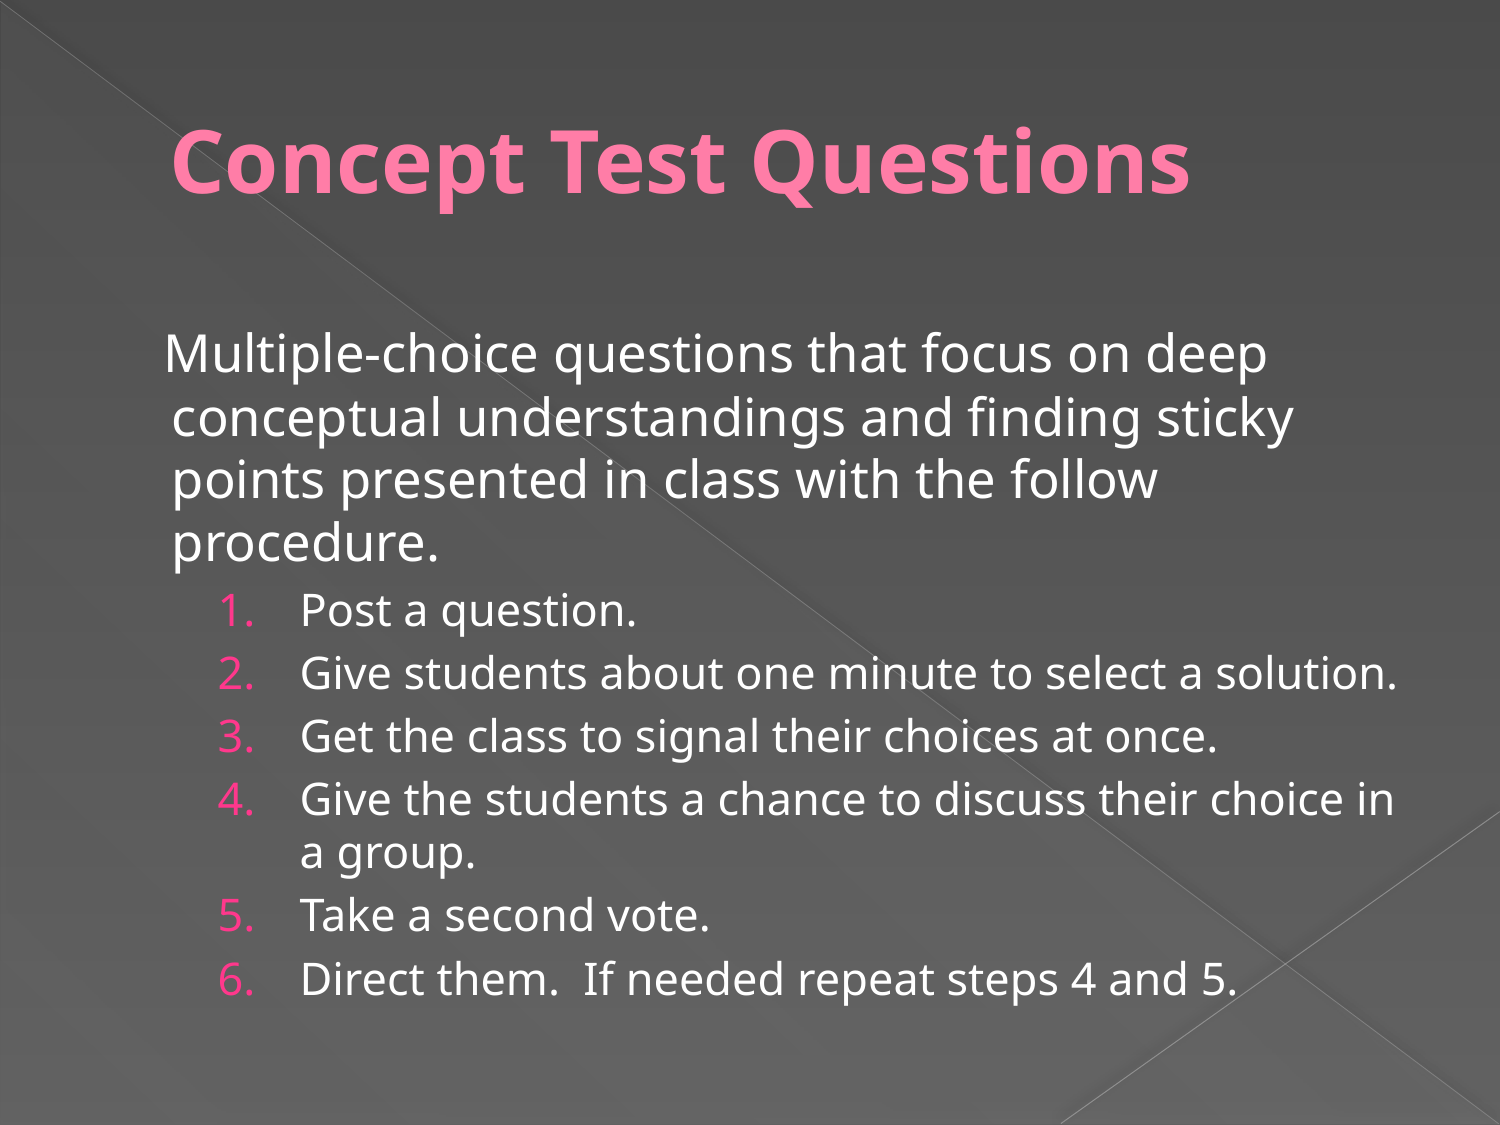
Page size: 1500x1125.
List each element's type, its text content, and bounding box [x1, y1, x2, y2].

list Multiple-choice questions that focus on deep conceptual understandings and finding sticky points presented in class with the follow procedure. Post a question. Give students about one minute to select a solution. Get the class to signal their choices at once. Give the students a chance to discuss their choice in a group. Take a second vote. Direct them. If needed repeat steps 4 and 5. [75, 308, 1425, 1059]
title Concept Test Questions [75, 43, 1425, 274]
